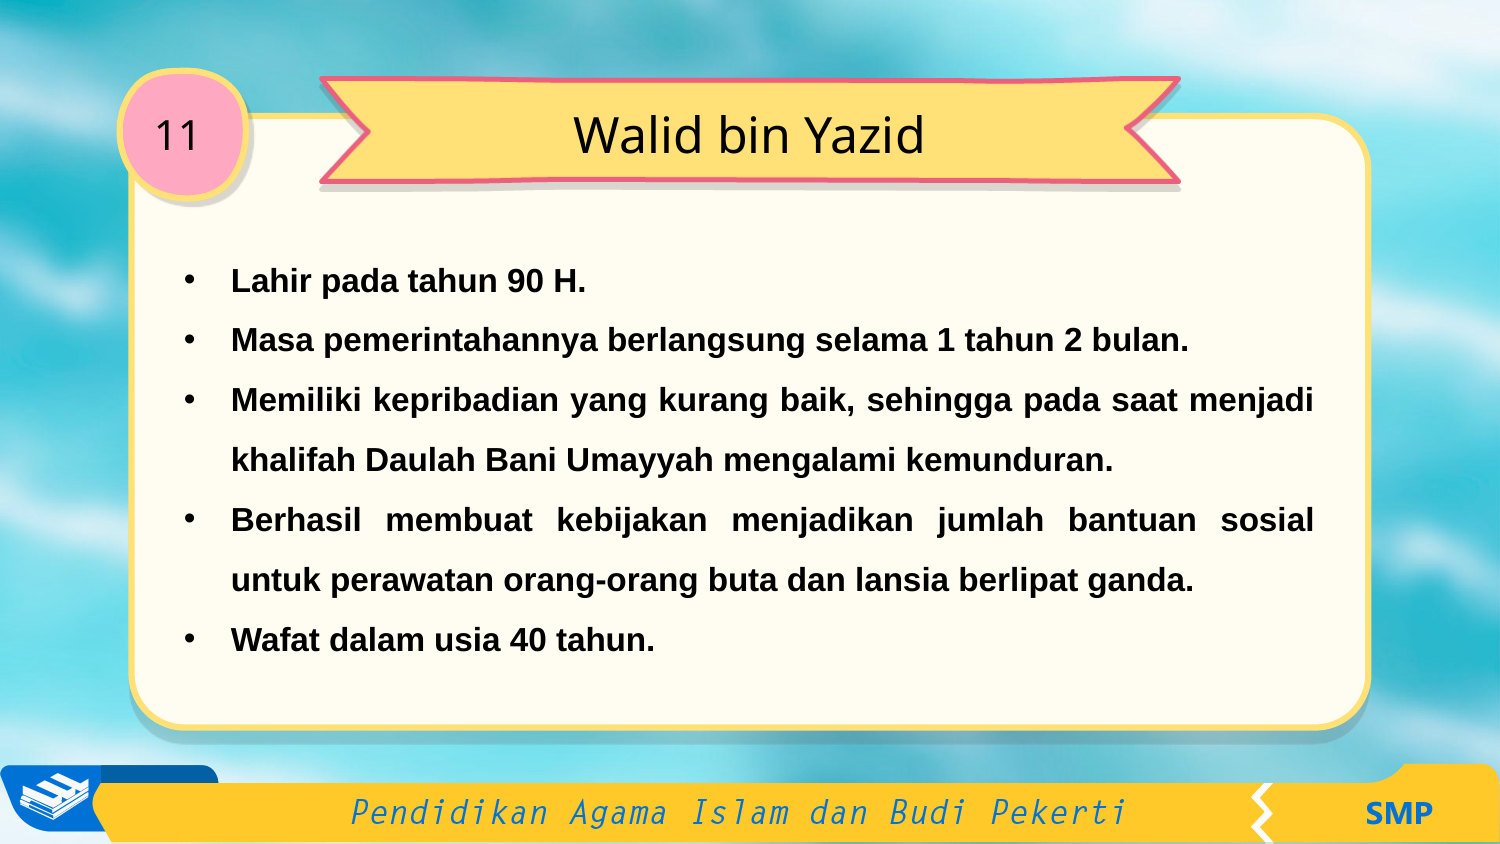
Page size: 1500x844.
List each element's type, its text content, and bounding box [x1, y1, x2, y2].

picture [0, 0, 1500, 844]
text_box [119, 70, 246, 199]
text_box Lahir pada tahun 90 H. Masa pemerintahannya berlangsung selama 1 tahun 2 bulan. Memiliki kepribadian yang kurang baik, sehingga pada saat menjadi khalifah Daulah Bani Umayyah mengalami kemunduran. Berhasil membuat kebijakan menjadikan jumlah bantuan sosial untuk perawatan orang-orang buta dan lansia berlipat ganda. Wafat dalam usia 40 tahun. [169, 231, 1331, 726]
text_box 11 [139, 101, 227, 166]
